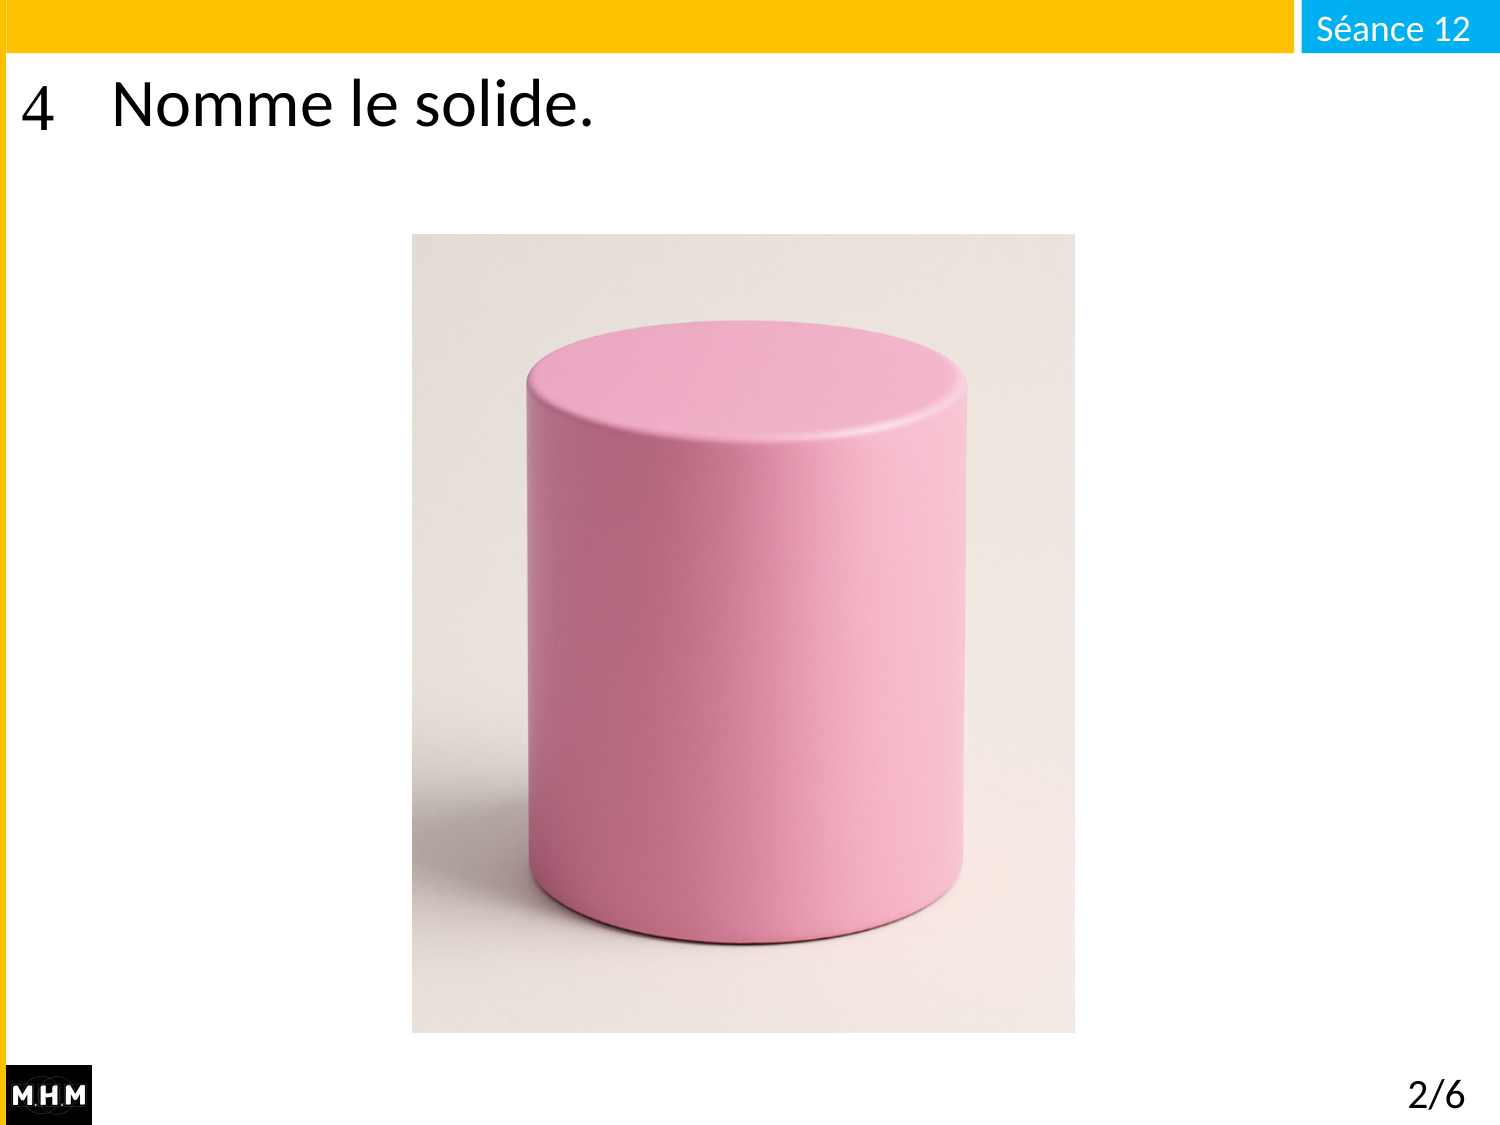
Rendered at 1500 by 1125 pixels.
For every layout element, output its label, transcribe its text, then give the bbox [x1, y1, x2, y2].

title Nomme le solide. [96, 60, 1391, 150]
picture [6, 1065, 92, 1125]
list 2/6 [1373, 1064, 1500, 1125]
picture [412, 234, 1075, 1033]
